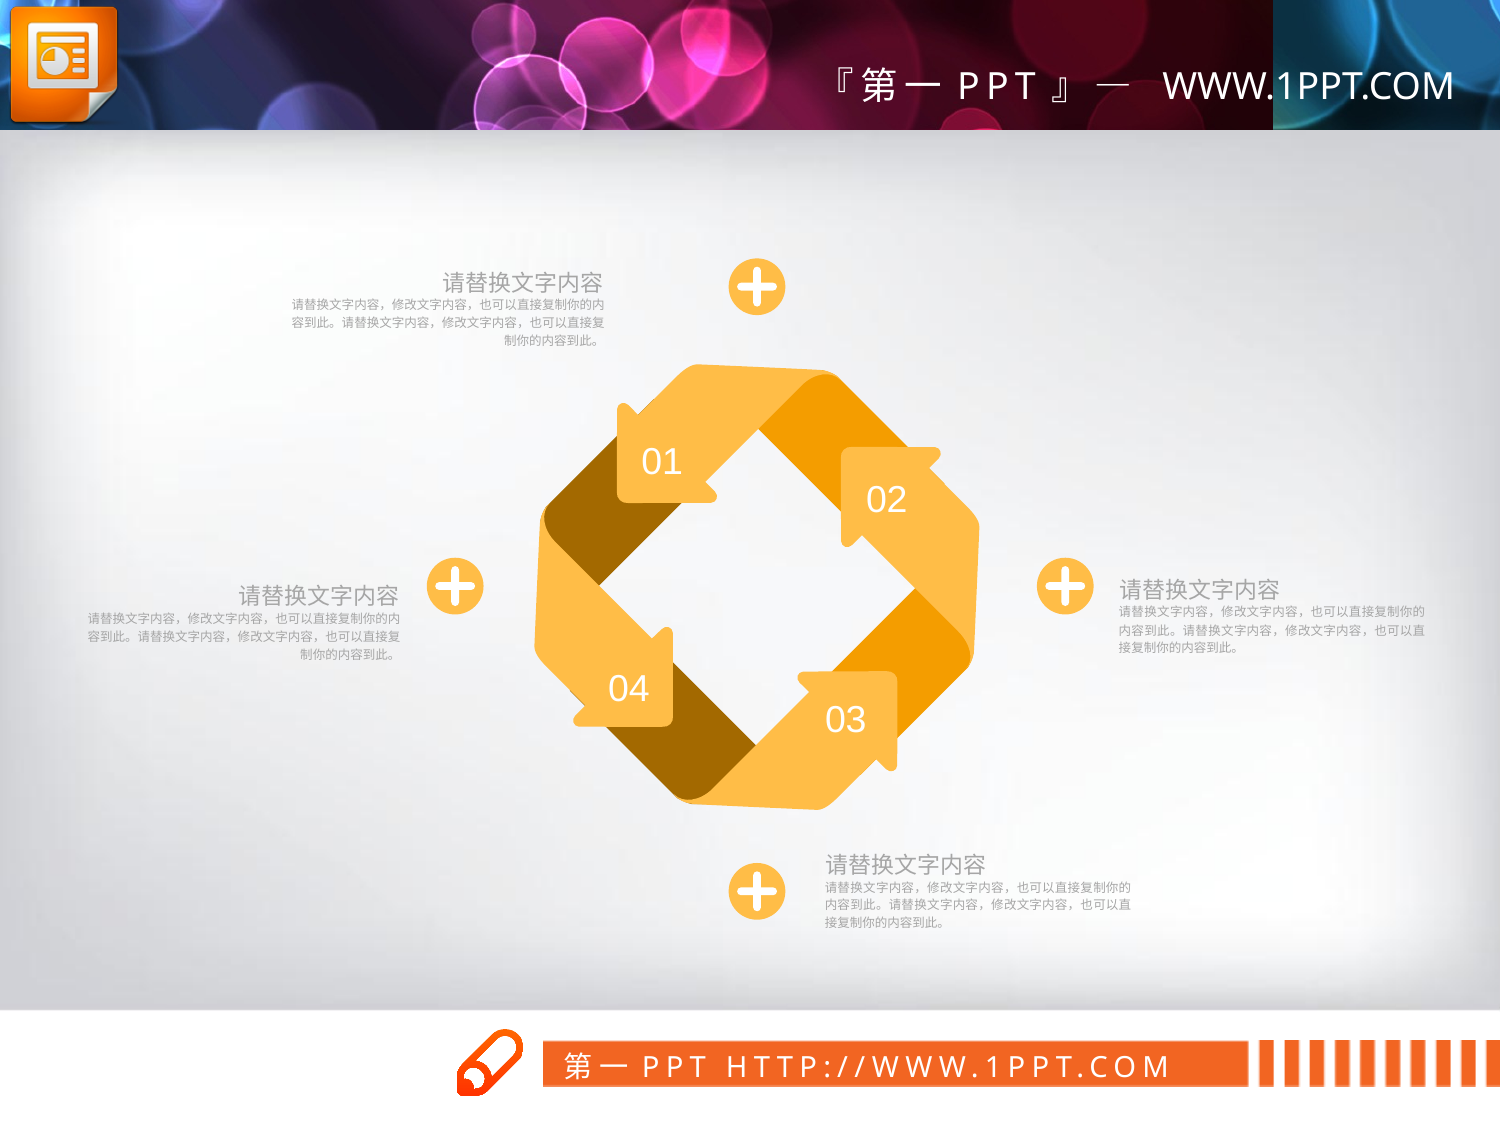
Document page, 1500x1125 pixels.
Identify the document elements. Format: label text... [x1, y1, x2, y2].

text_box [728, 884, 786, 920]
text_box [728, 258, 786, 298]
text_box 请替换文字内容 [427, 255, 619, 303]
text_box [469, 299, 1045, 875]
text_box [426, 557, 464, 615]
picture [0, 0, 1500, 1012]
text_box 请替换文字内容，修改文字内容，也可以直接复制你的内容到此。请替换文字内容，修改文字内容，也可以直接复制你的内容到此。 [64, 600, 415, 670]
text_box 请替换文字内容，修改文字内容，也可以直接复制你的内容到此。请替换文字内容，修改文字内容，也可以直接复制你的内容到此。 [268, 287, 465, 356]
picture [543, 1040, 1500, 1087]
text_box 请替换文字内容，修改文字内容，也可以直接复制你的内容到此。请替换文字内容，修改文字内容，也可以直接复制你的内容到此。 [809, 869, 1146, 938]
text_box 请替换文字内容 [223, 568, 414, 617]
text_box 请替换文字内容 [1104, 562, 1296, 611]
text_box 请替换文字内容，修改文字内容，也可以直接复制你的内容到此。请替换文字内容，修改文字内容，也可以直接复制你的内容到此。 [1103, 594, 1440, 663]
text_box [1048, 557, 1094, 615]
